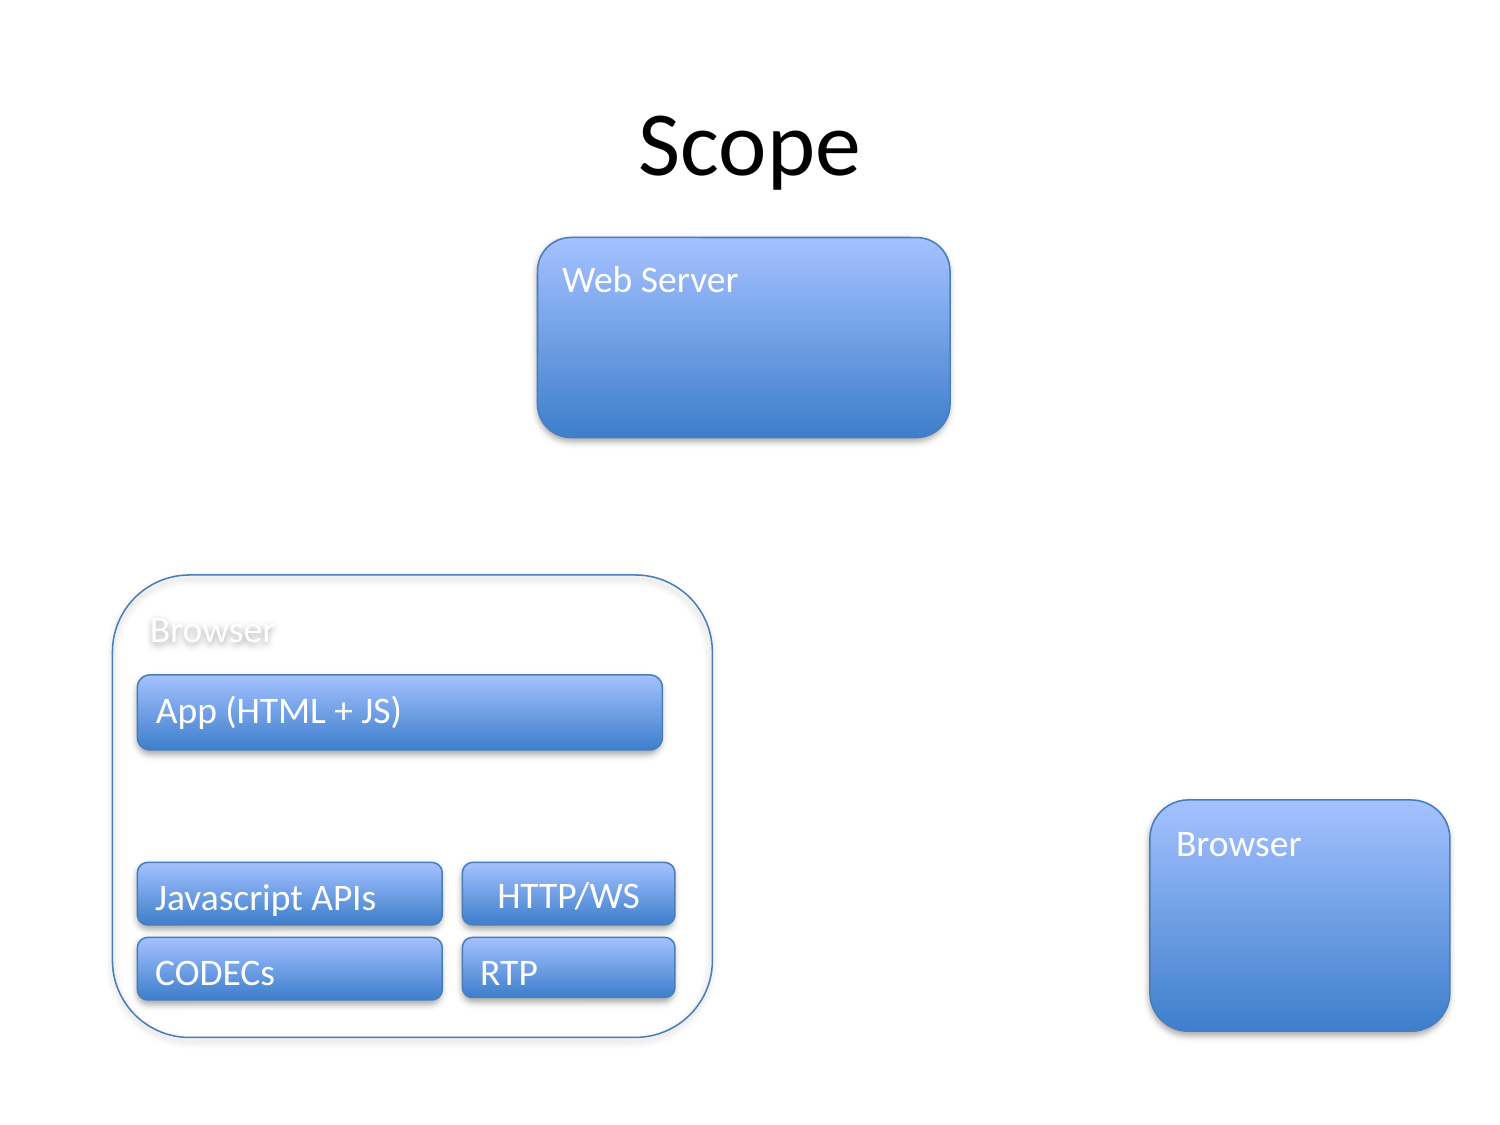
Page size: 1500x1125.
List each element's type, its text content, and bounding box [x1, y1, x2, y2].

text_box RTP [461, 936, 676, 999]
text_box Browser [111, 574, 714, 1039]
text_box CODECs [136, 936, 444, 1001]
text_box Browser [1149, 799, 1451, 1032]
text_box HTTP/WS [461, 861, 676, 926]
text_box Web Server [536, 236, 951, 439]
title Scope [75, 45, 1425, 233]
text_box App (HTML + JS) [136, 674, 664, 751]
text_box Javascript APIs [136, 861, 444, 926]
